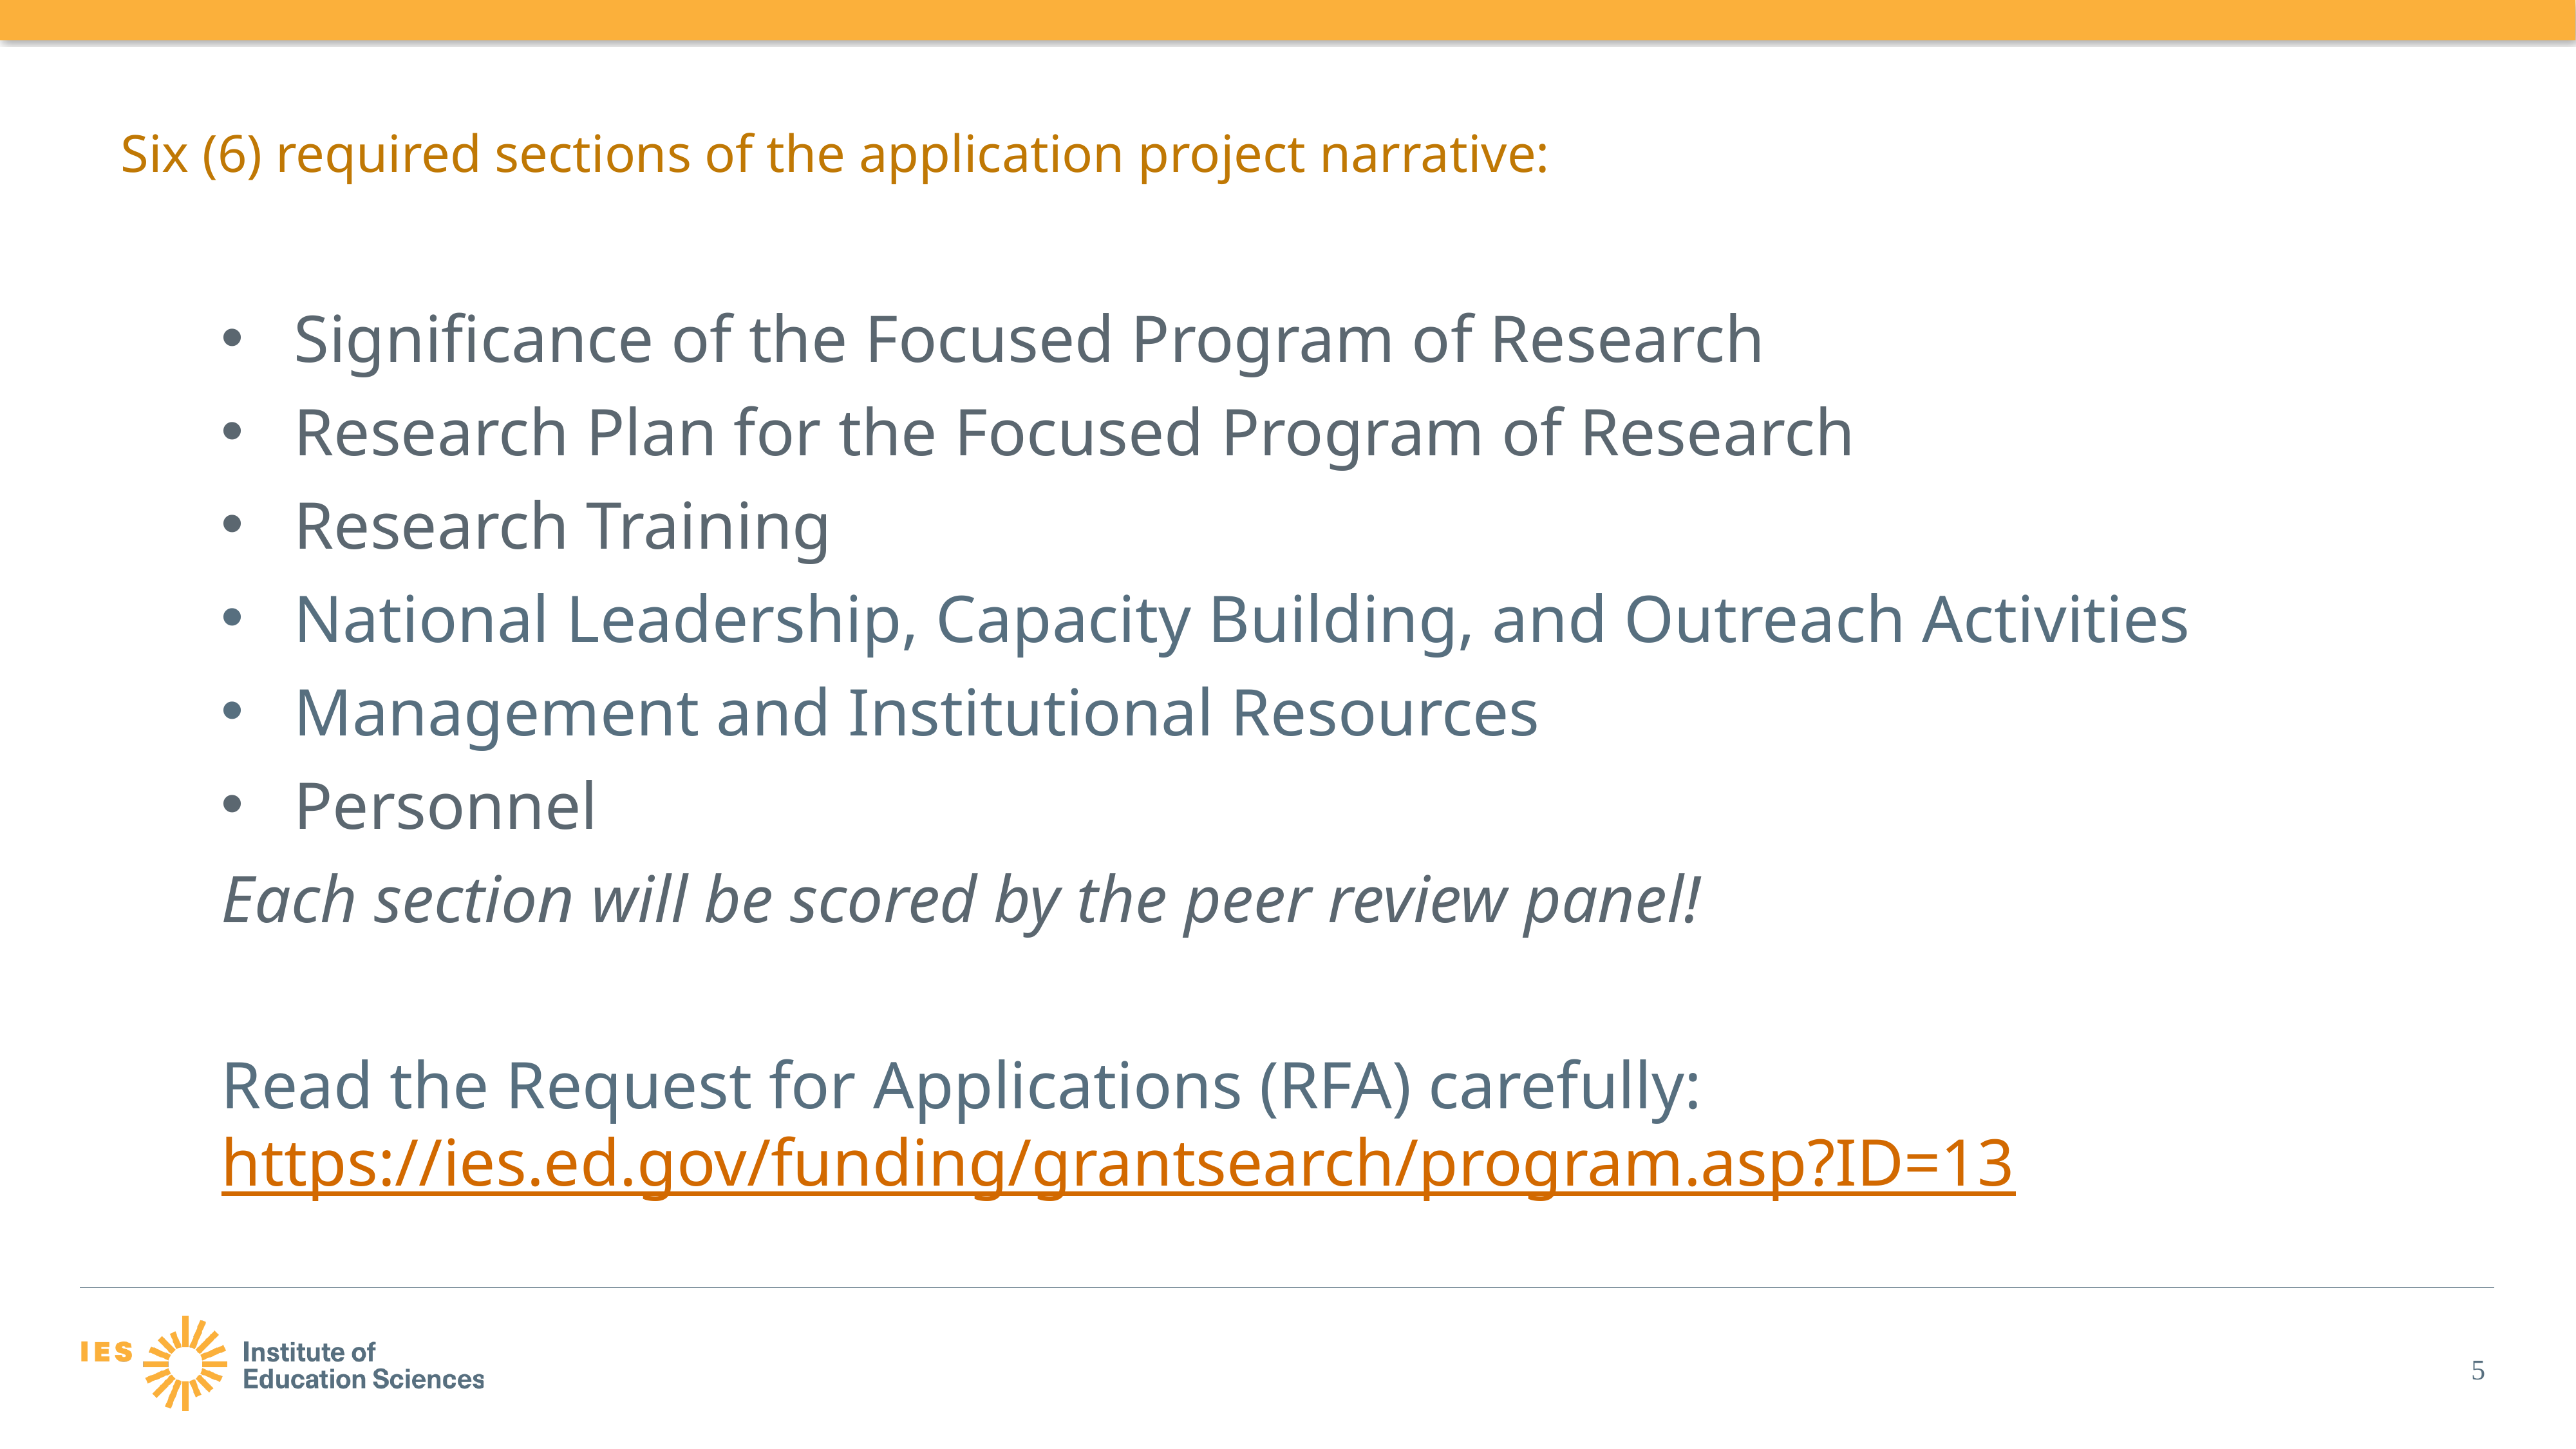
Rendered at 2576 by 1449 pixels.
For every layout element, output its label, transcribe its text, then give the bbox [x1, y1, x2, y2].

title Six (6) required sections of the application project narrative: [120, 120, 2455, 250]
slide_number 5 [2394, 1329, 2496, 1407]
list Significance of the Focused Program of Research Research Plan for the Focused Program of Research Research Training National Leadership, Capacity Building, and Outreach Activities Management and Institutional Resources Personnel Each section will be scored by the peer review panel! Read the Request for Applications (RFA) carefully: https://ies.ed.gov/funding/grantsearch/program.asp?ID=13 [221, 298, 2355, 1240]
